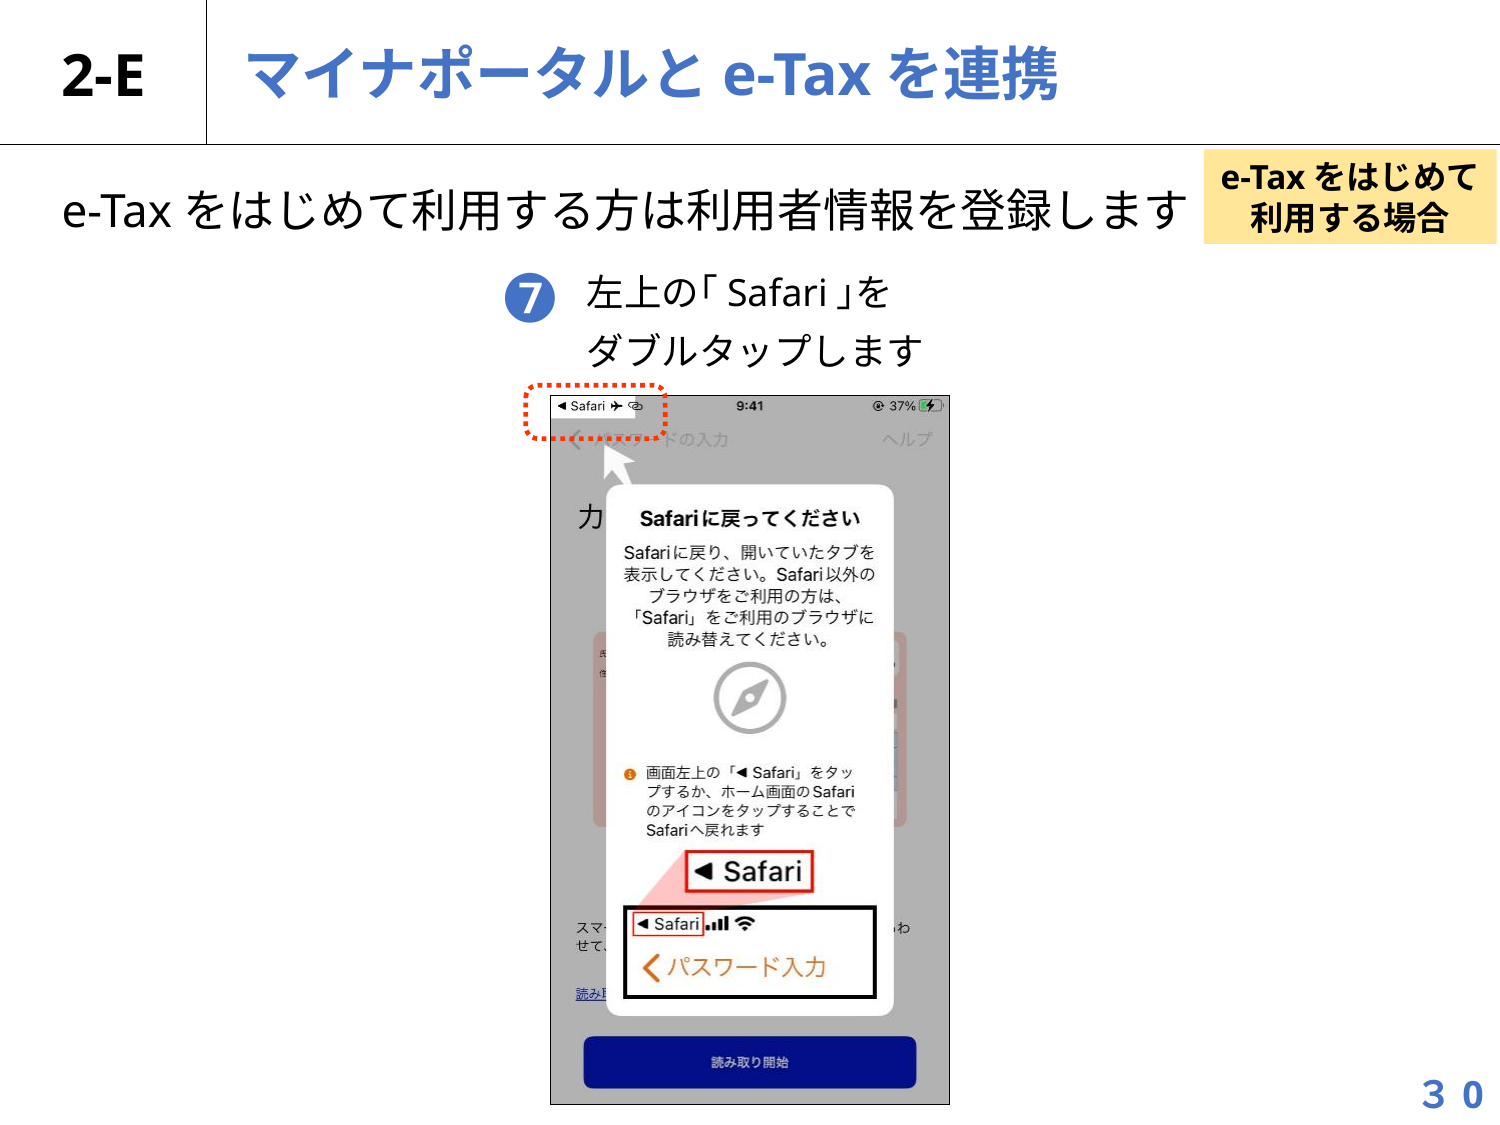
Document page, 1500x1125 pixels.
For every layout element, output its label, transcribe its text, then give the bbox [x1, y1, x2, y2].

picture [550, 395, 950, 1105]
text_box ３0 [1399, 1063, 1500, 1123]
text_box e-Taxをはじめて利用する場合 [1203, 149, 1497, 244]
text_box e-Taxをはじめて利用する方は利用者情報を登録します [46, 180, 1422, 274]
text_box 2-E [0, 0, 207, 147]
text_box [524, 384, 666, 440]
title マイナポータルとe-Taxを連携 [228, 36, 1472, 116]
text_box 左上の｢Safari｣を ダブルタップします [571, 274, 1176, 381]
text_box ❼ [486, 274, 563, 343]
